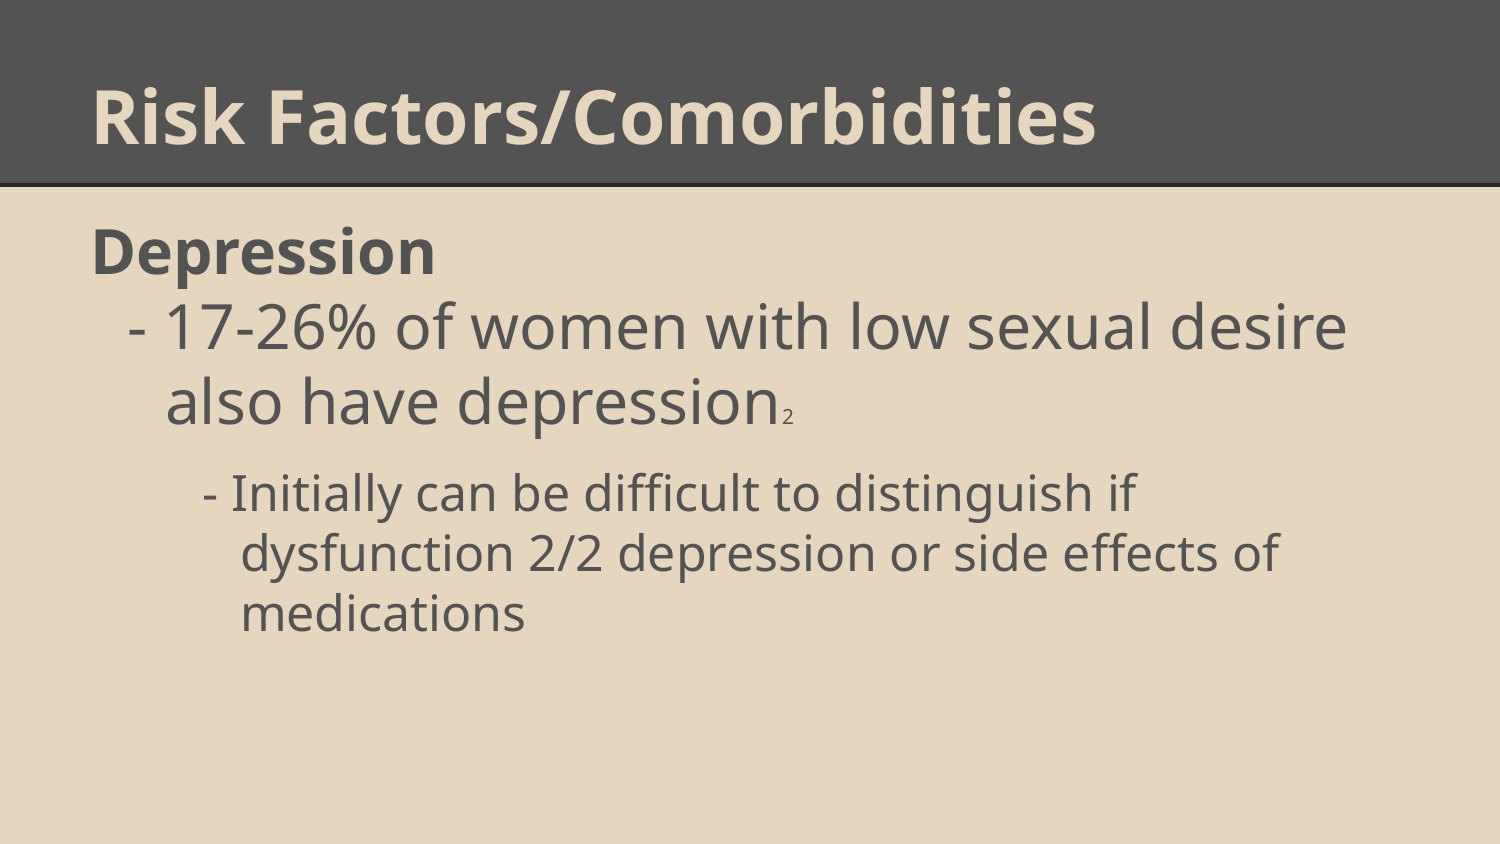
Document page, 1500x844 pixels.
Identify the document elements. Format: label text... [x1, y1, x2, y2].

list Depression - 17-26% of women with low sexual desire also have depression2 - Initially can be difficult to distinguish if dysfunction 2/2 depression or side effects of medications [75, 196, 1425, 808]
title Risk Factors/Comorbidities [75, 33, 1425, 175]
